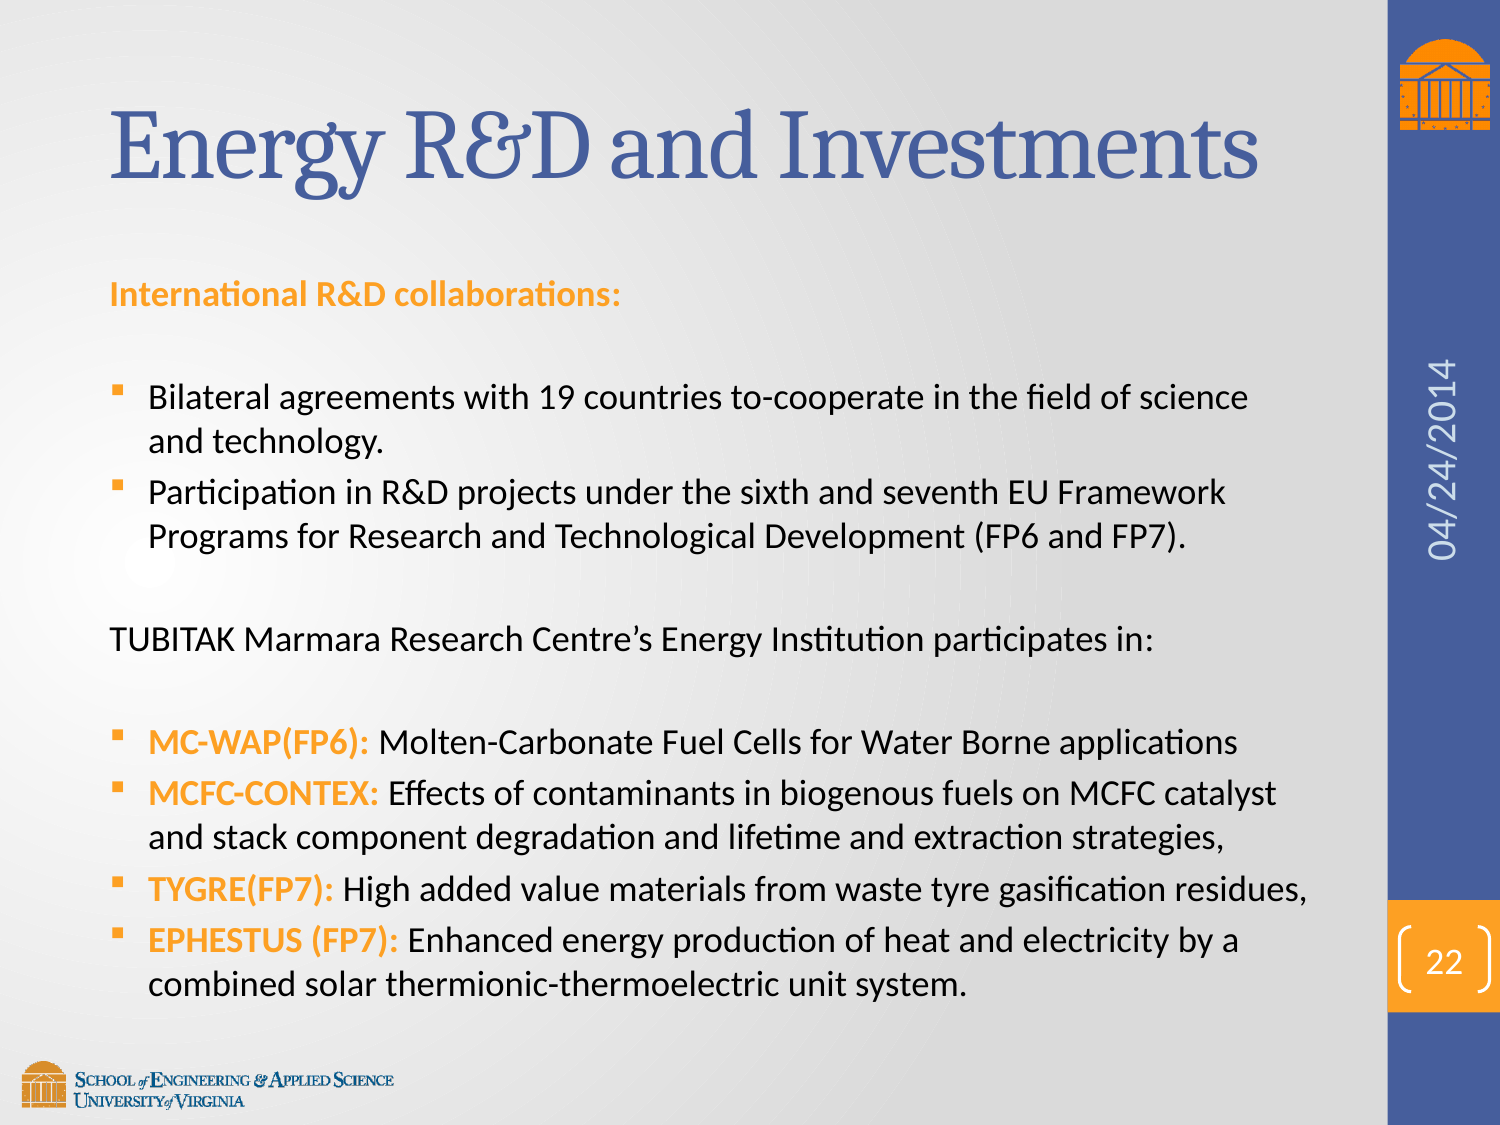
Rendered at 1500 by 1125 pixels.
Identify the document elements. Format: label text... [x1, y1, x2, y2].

slide_number 22 [1397, 925, 1492, 994]
list International R&D collaborations: Bilateral agreements with 19 countries to-cooperate in the field of science and technology. Participation in R&D projects under the sixth and seventh EU Framework Programs for Research and Technological Development (FP6 and FP7). TUBITAK Marmara Research Centre’s Energy Institution participates in: MC-WAP(FP6): Molten-Carbonate Fuel Cells for Water Borne applications MCFC-CONTEX: Effects of contaminants in biogenous fuels on MCFC catalyst and stack component degradation and lifetime and extraction strategies, TYGRE(FP7): High added value materials from waste tyre gasification residues, EPHESTUS (FP7): Enhanced energy production of heat and electricity by a combined solar thermionic-thermoelectric unit system. [75, 262, 1325, 1050]
picture [1400, 39, 1490, 130]
title Energy R&D and Investments [75, 45, 1325, 233]
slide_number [1408, 317, 1469, 577]
picture [21, 1061, 394, 1110]
